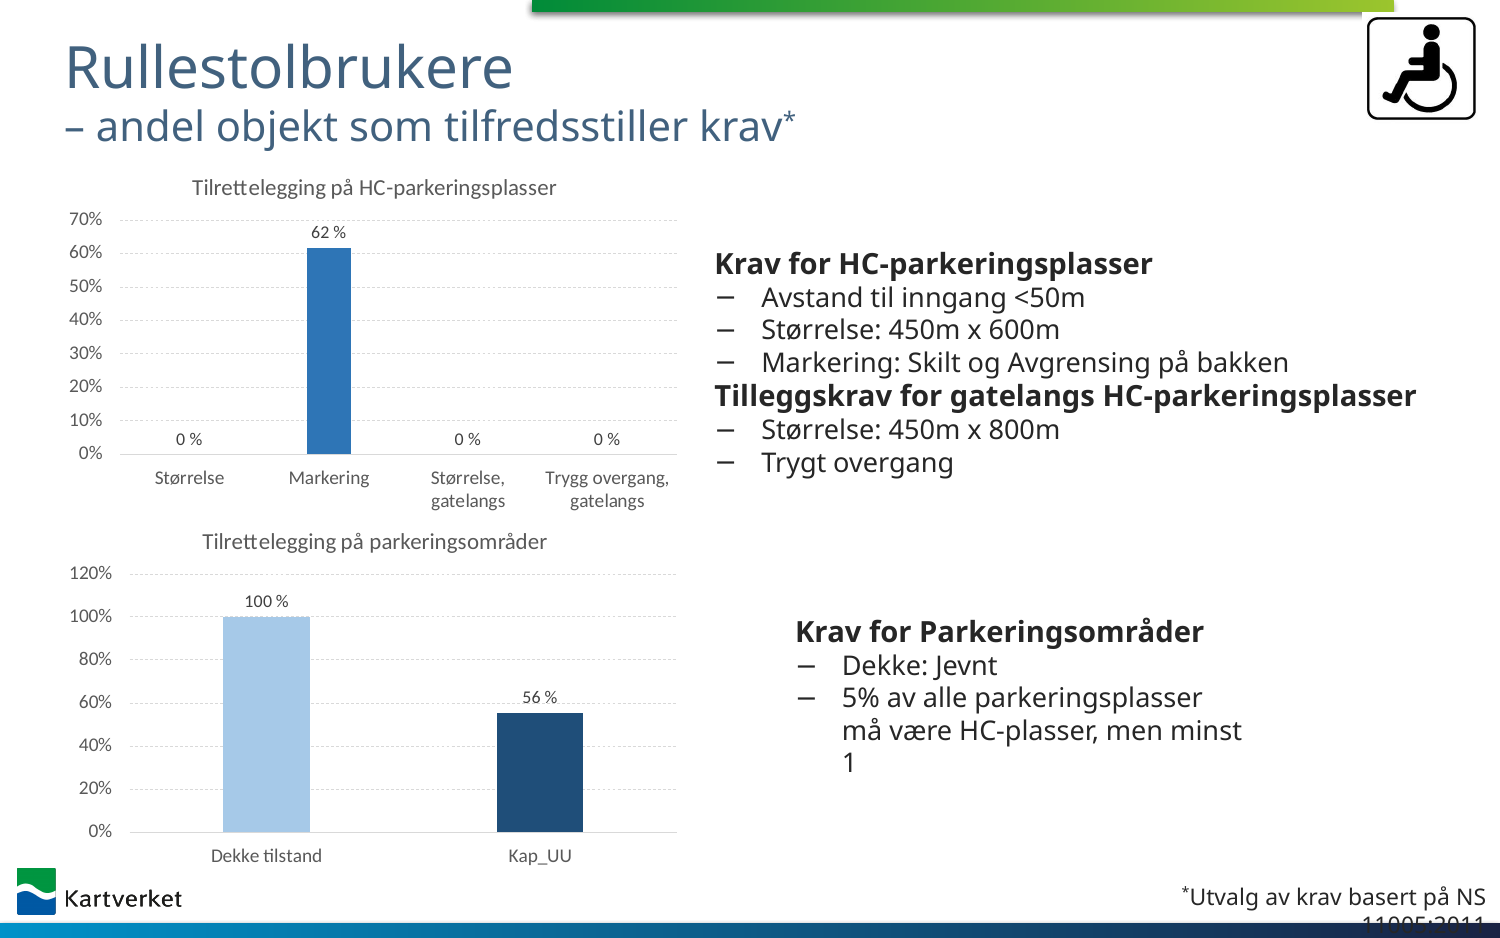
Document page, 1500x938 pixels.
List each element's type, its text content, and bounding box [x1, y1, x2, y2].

picture [62, 166, 688, 519]
picture [62, 520, 688, 874]
picture [1362, 12, 1481, 126]
text_box Rullestolbrukere – andel objekt som tilfredsstiller krav* [49, 25, 1431, 158]
text_box *Utvalg av krav basert på NS 11005:2011 [1068, 873, 1500, 938]
text_box Krav for HC-parkeringsplasser Avstand til inngang <50m Størrelse: 450m x 600m Markering: Skilt og Avgrensing på bakken Tilleggskrav for gatelangs HC-parkeringsplasser Størrelse: 450m x 800m Trygt overgang [699, 237, 1433, 485]
text_box Krav for Parkeringsområder Dekke: Jevnt 5% av alle parkeringsplasser må være HC-plasser, men minst 1 [780, 605, 1261, 786]
